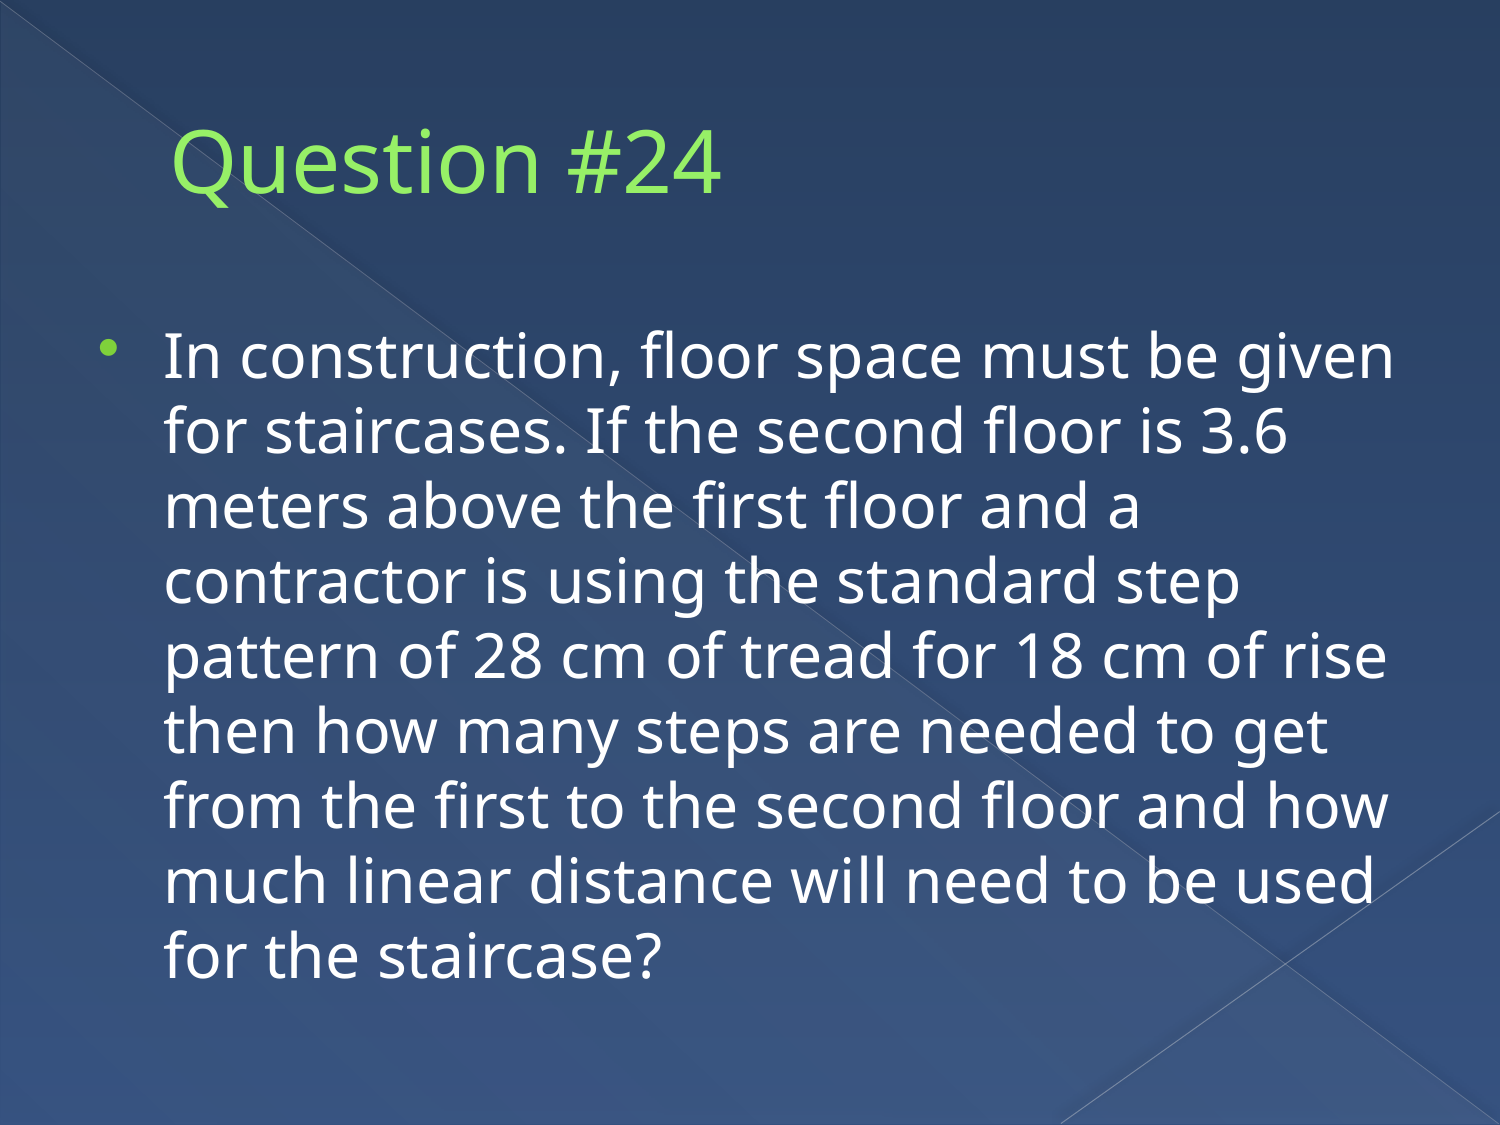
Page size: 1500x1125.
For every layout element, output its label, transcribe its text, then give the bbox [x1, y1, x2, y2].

title Question #24 [75, 43, 1425, 274]
list In construction, floor space must be given for staircases. If the second floor is 3.6 meters above the first floor and a contractor is using the standard step pattern of 28 cm of tread for 18 cm of rise then how many steps are needed to get from the first to the second floor and how much linear distance will need to be used for the staircase? [75, 308, 1425, 1059]
